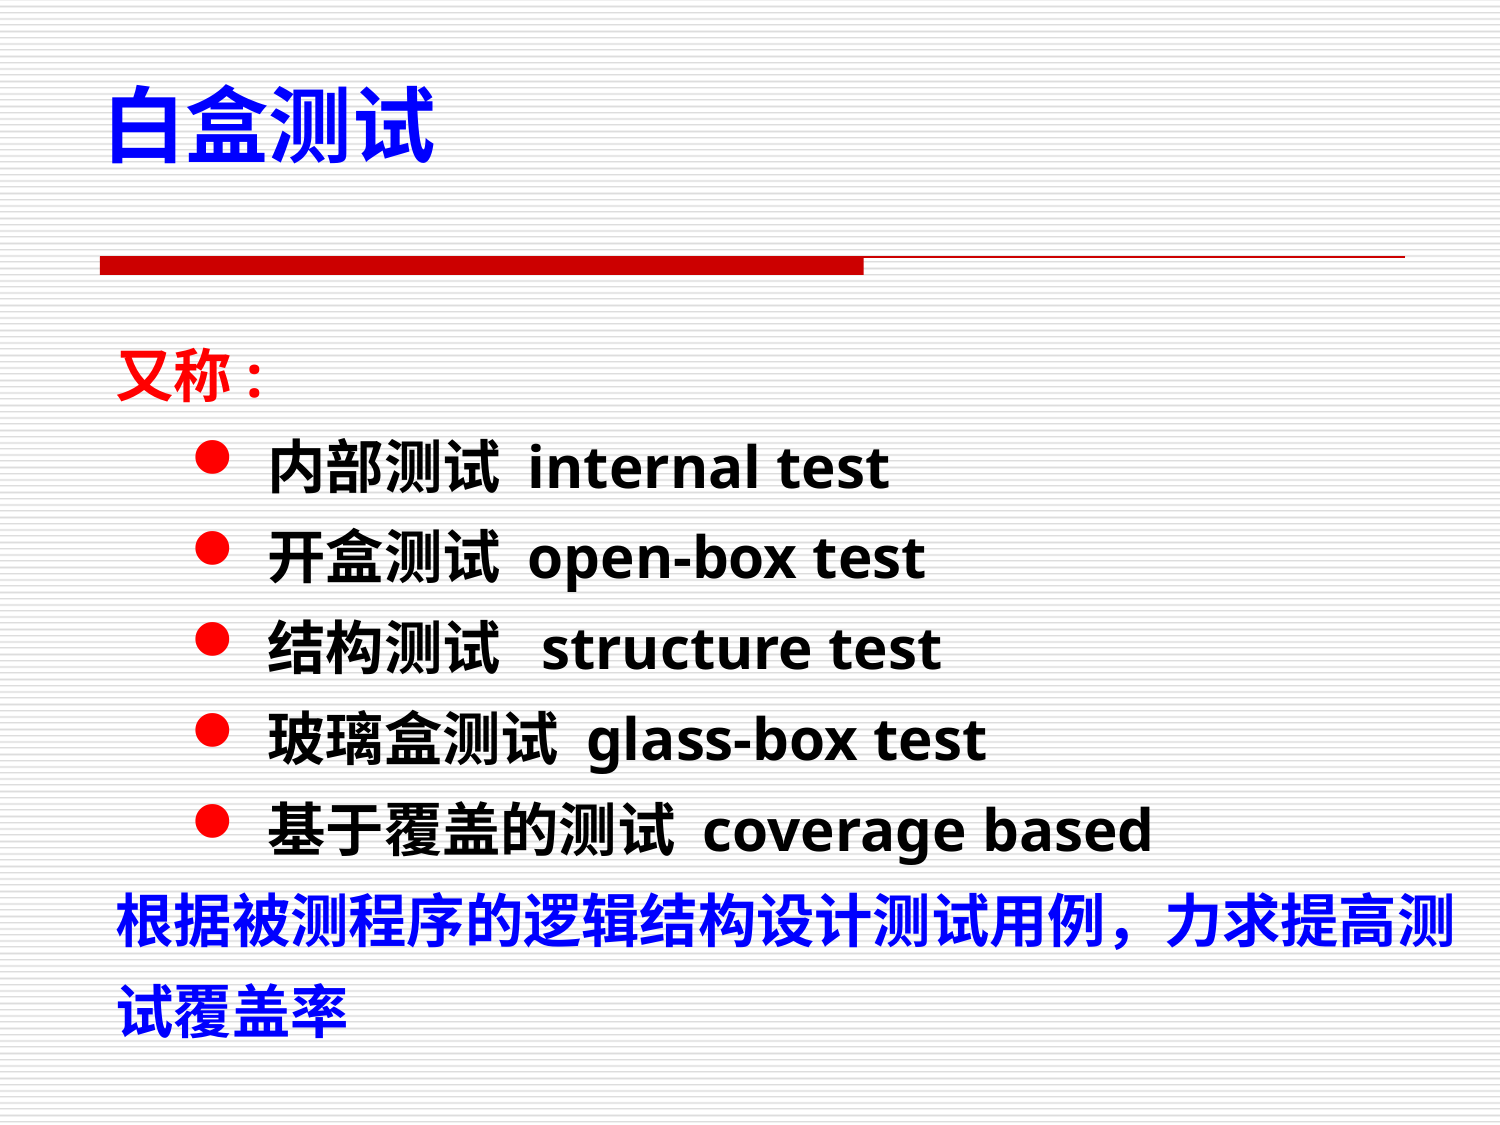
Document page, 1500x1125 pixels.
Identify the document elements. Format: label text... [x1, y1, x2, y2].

text_box 白盒测试 [87, 60, 1363, 186]
text_box 又称: 内部测试 internal test 开盒测试 open-box test 结构测试 structure test 玻璃盒测试 glass-box test 基于覆盖的测试 coverage based 根据被测程序的逻辑结构设计测试用例，力求提高测试覆盖率 [100, 296, 1489, 1035]
picture [0, 0, 1500, 1125]
